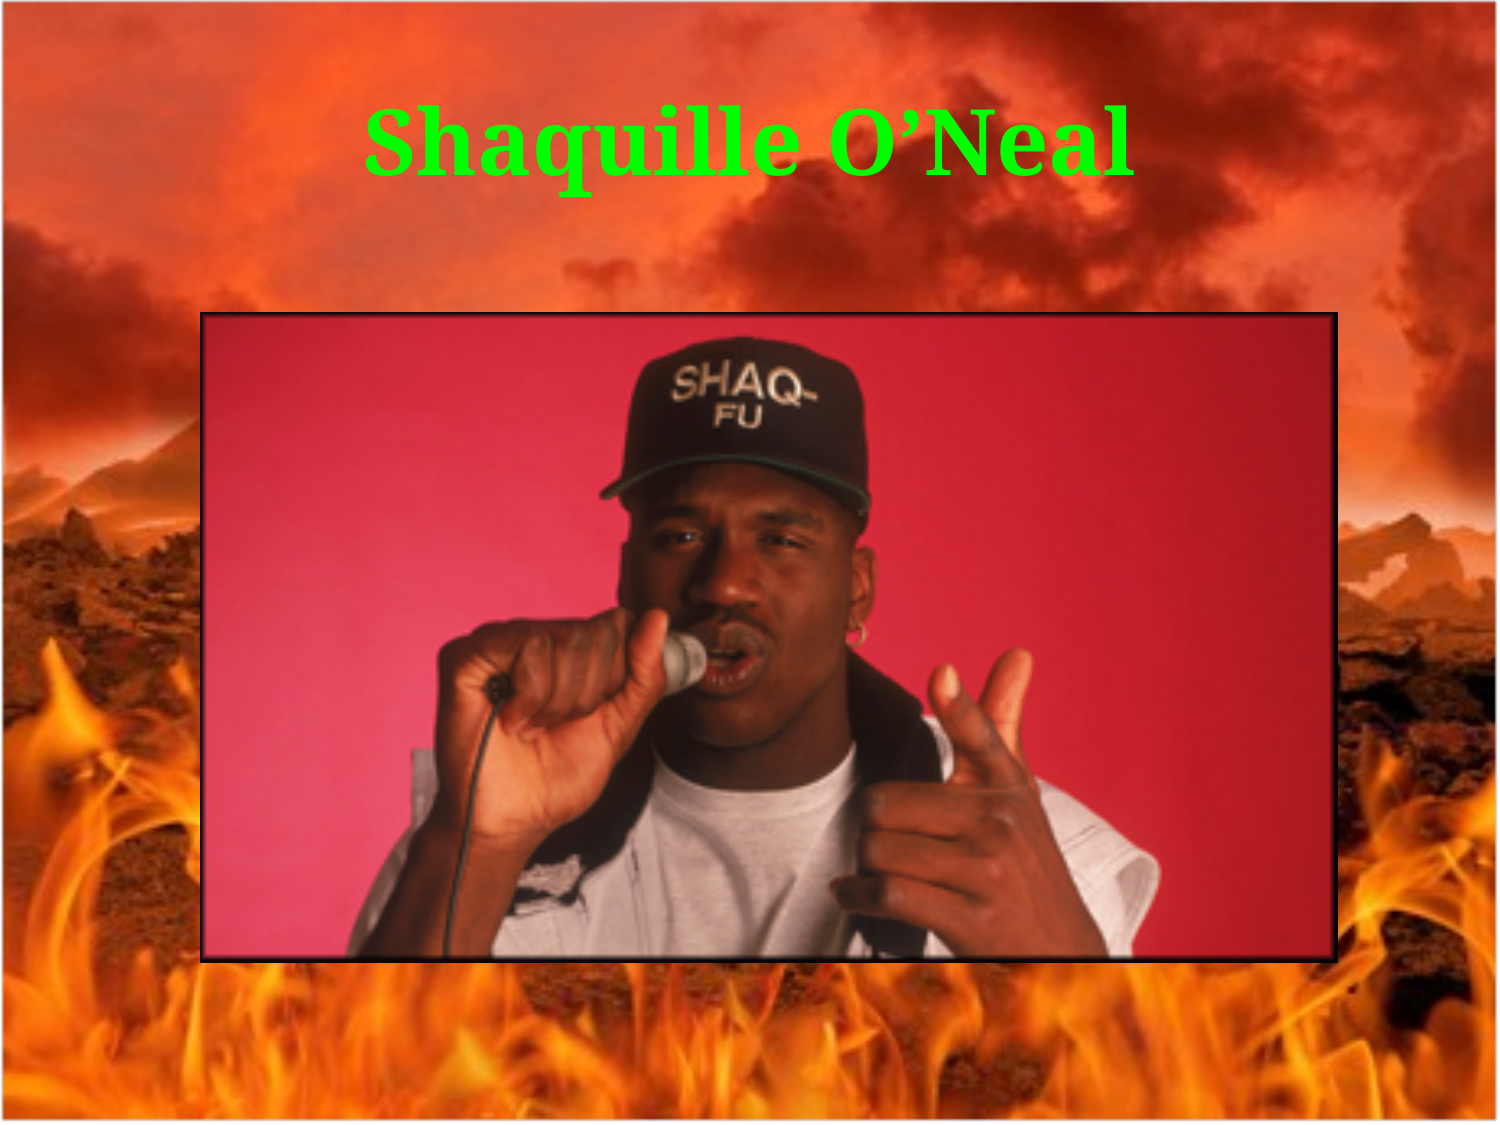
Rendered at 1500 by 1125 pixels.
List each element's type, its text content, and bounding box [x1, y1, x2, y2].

title Shaquille O’Neal [75, 45, 1425, 233]
picture [0, 0, 1500, 1125]
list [199, 312, 1338, 963]
